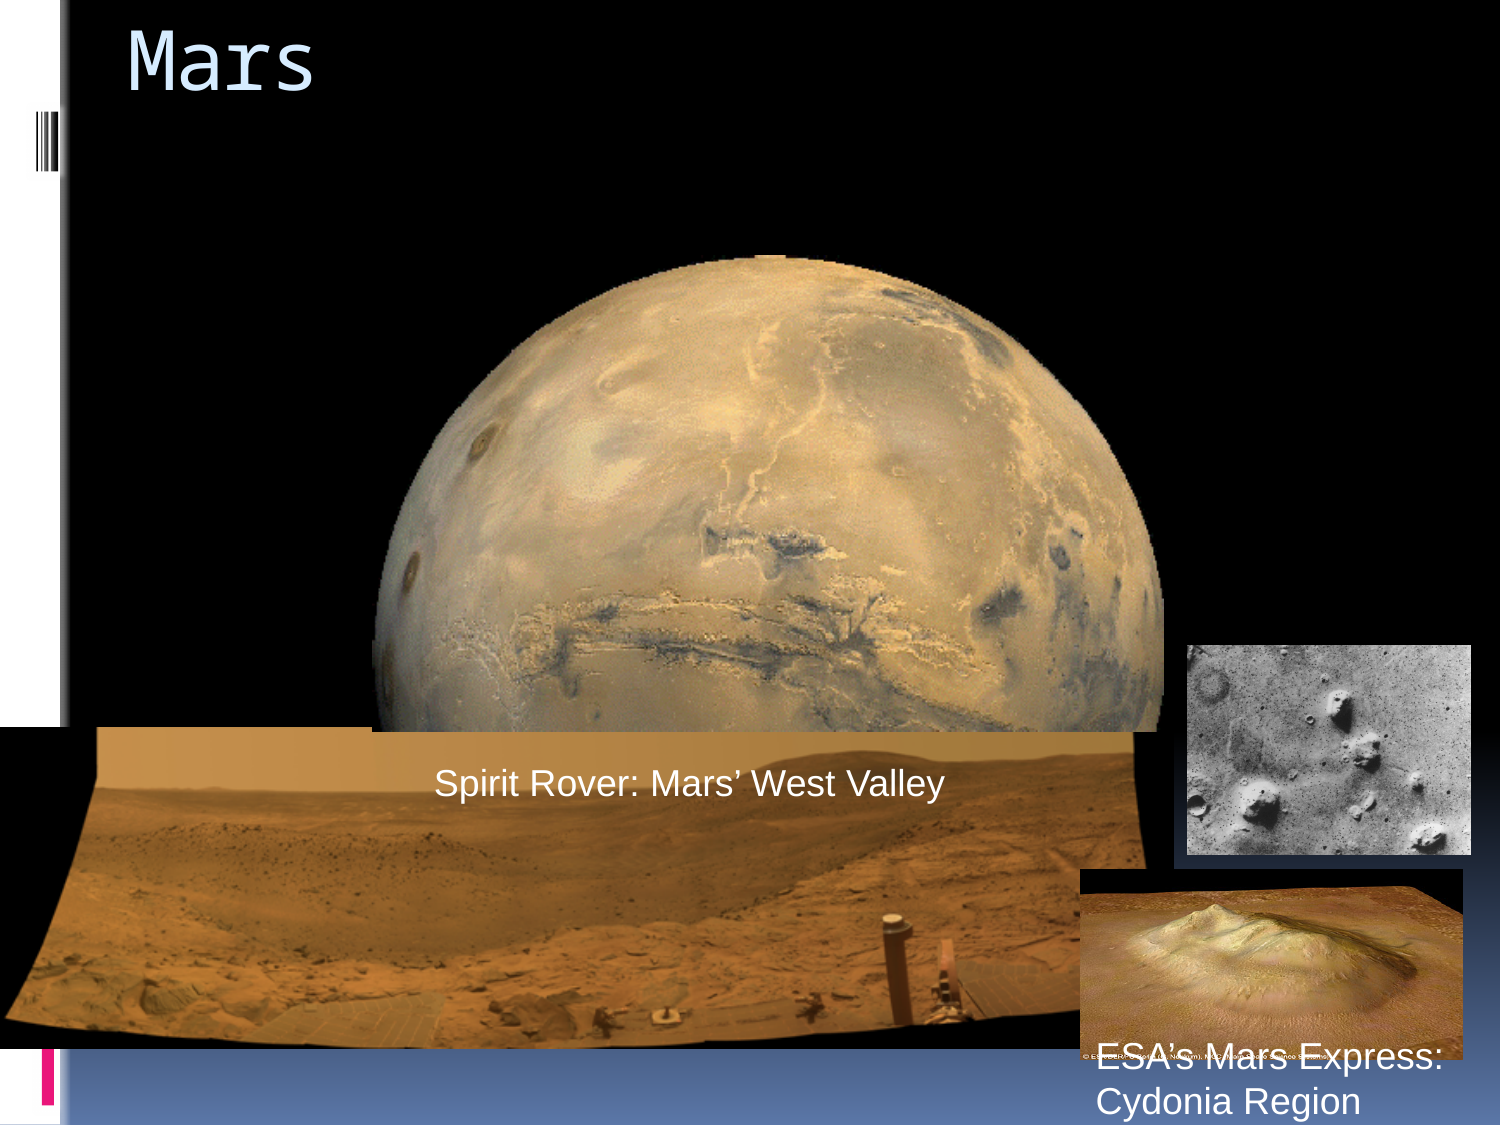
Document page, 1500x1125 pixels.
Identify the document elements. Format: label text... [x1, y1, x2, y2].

picture [0, 727, 1174, 1049]
picture [1186, 644, 1472, 855]
title Mars [112, 0, 1388, 188]
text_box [1080, 869, 1472, 1060]
picture [371, 254, 1165, 732]
